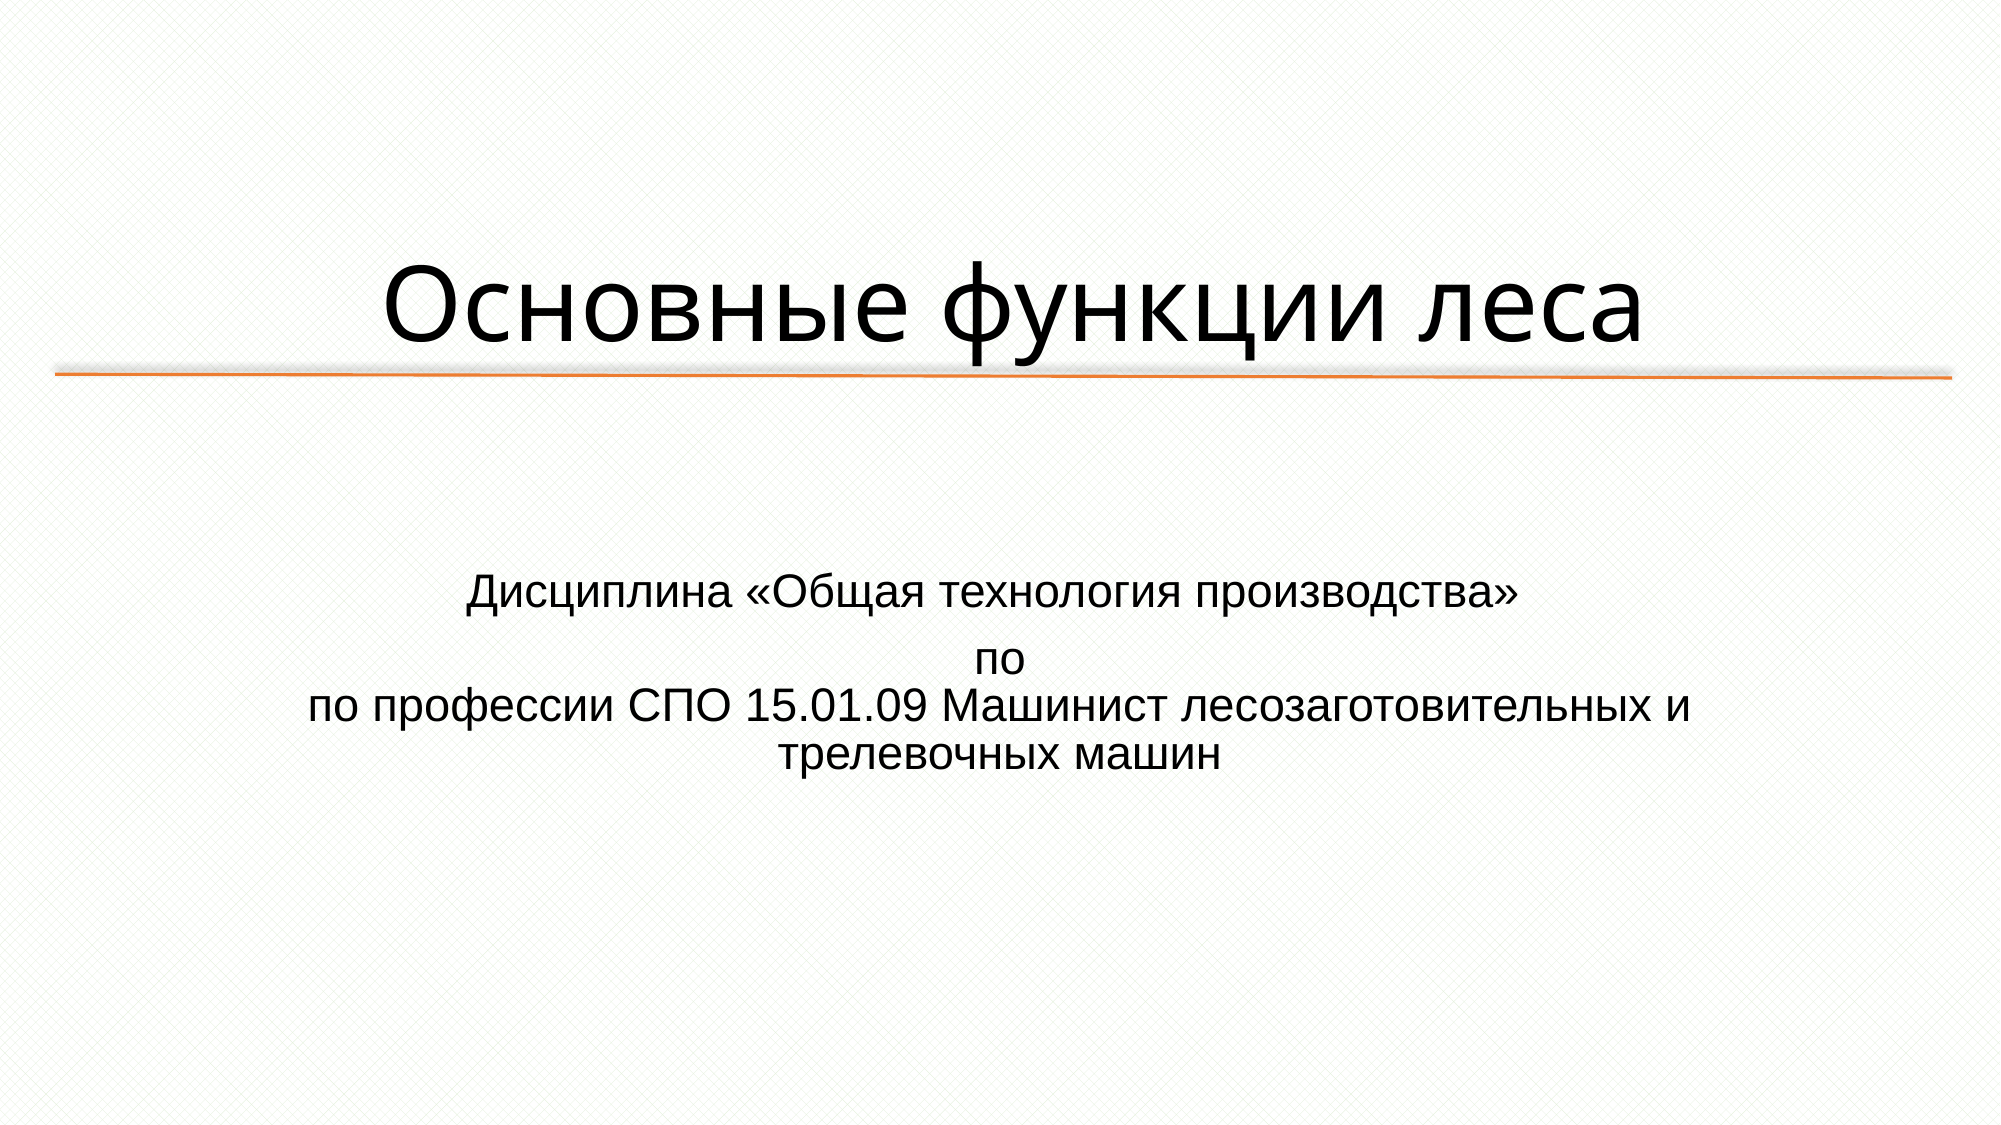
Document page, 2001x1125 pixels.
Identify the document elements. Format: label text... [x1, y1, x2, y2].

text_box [55, 374, 1953, 378]
subtitle Дисциплина «Общая технология производства» по по профессии СПО 15.01.09 Машинист лесозаготовительных и трелевочных машин [249, 562, 1750, 835]
title Основные функции леса [55, 230, 1975, 519]
